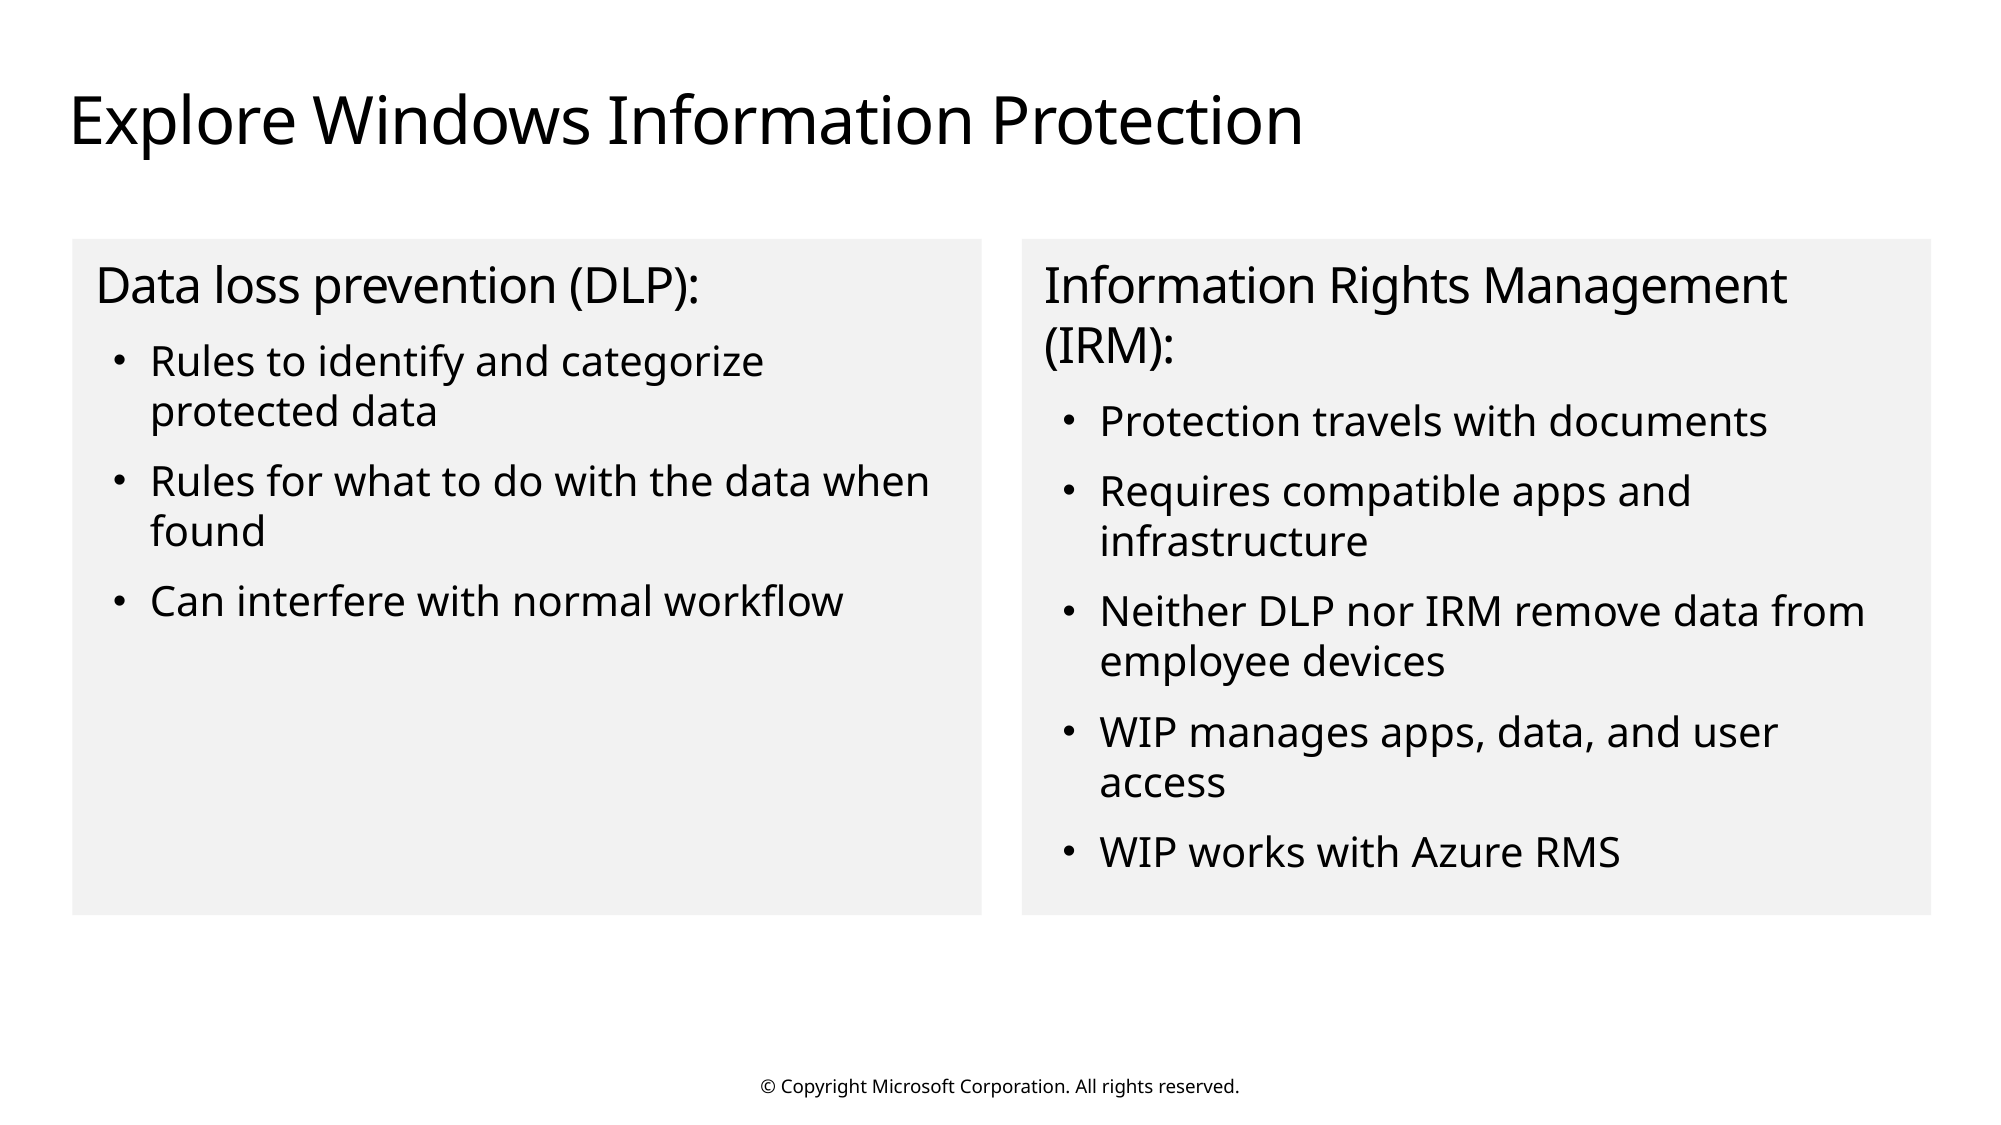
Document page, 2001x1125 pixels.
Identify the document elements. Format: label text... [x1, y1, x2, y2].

list Data loss prevention (DLP): Rules to identify and categorize protected data Rules for what to do with the data when found Can interfere with normal workflow [72, 238, 982, 916]
title Explore Windows Information Protection [68, 72, 1930, 184]
list Information Rights Management (IRM): Protection travels with documents Requires compatible apps and infrastructure Neither DLP nor IRM remove data from employee devices WIP manages apps, data, and user access WIP works with Azure RMS [1021, 238, 1932, 916]
